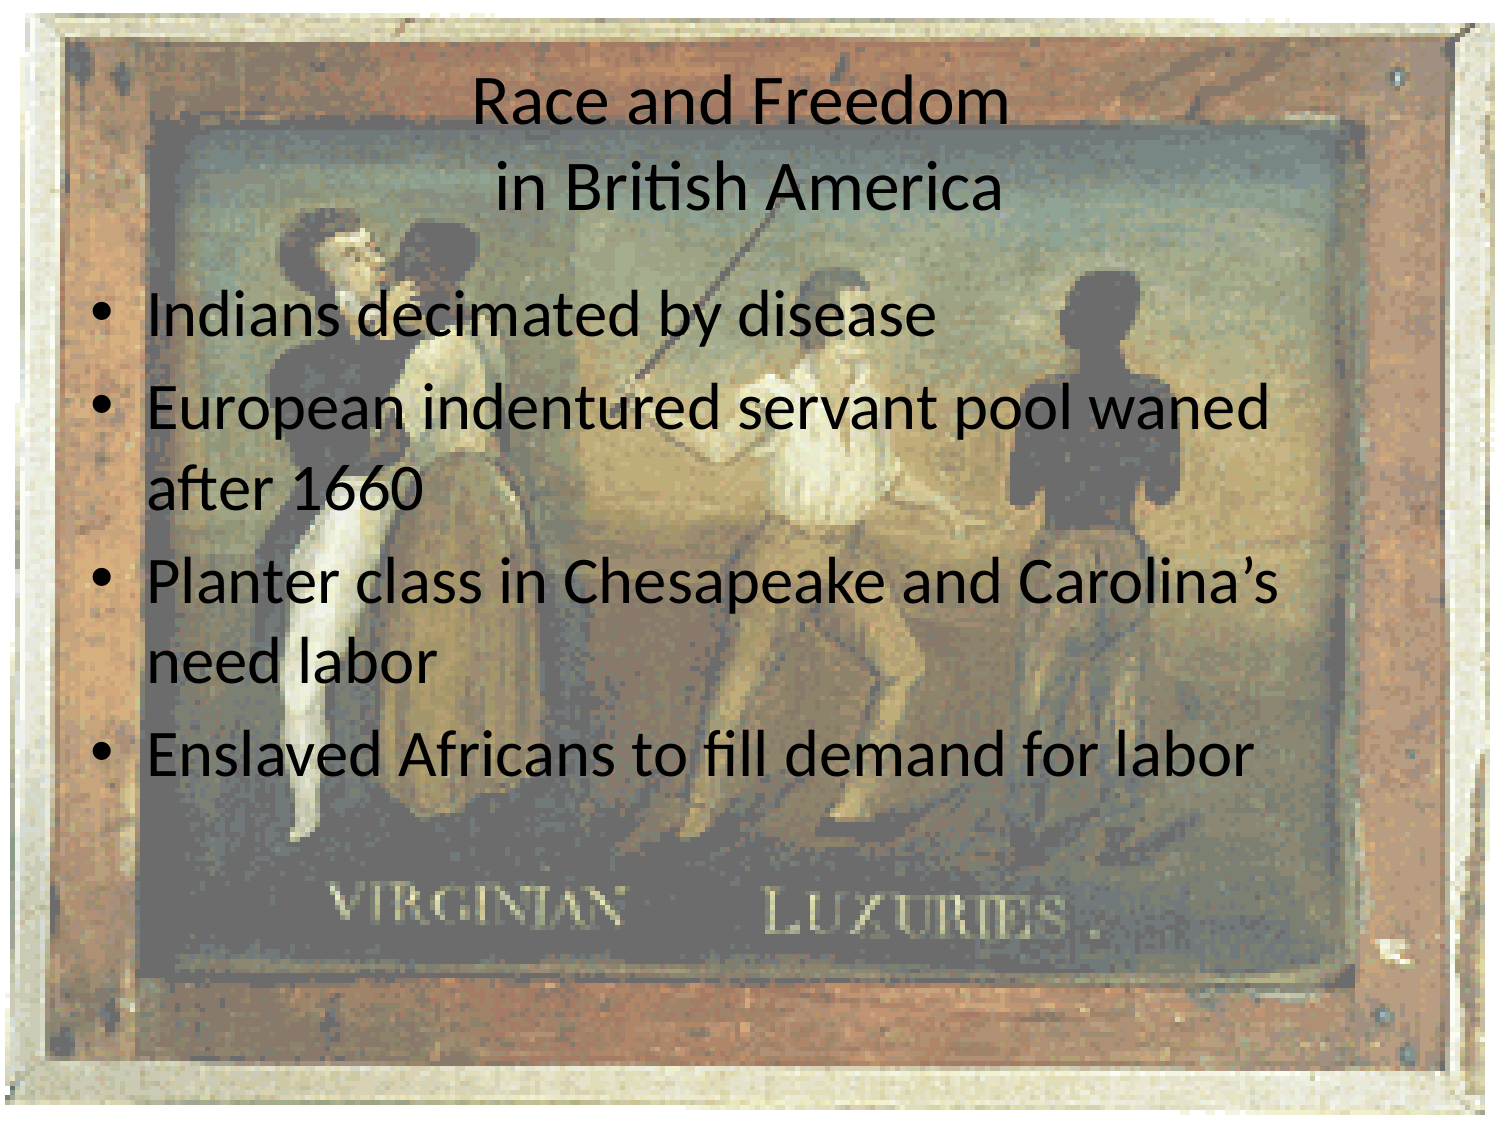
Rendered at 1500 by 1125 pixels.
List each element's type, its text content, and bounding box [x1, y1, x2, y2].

list Indians decimated by disease European indentured servant pool waned after 1660 Planter class in Chesapeake and Carolina’s need labor Enslaved Africans to fill demand for labor [75, 262, 1425, 1005]
title Race and Freedom in British America [75, 45, 1425, 233]
